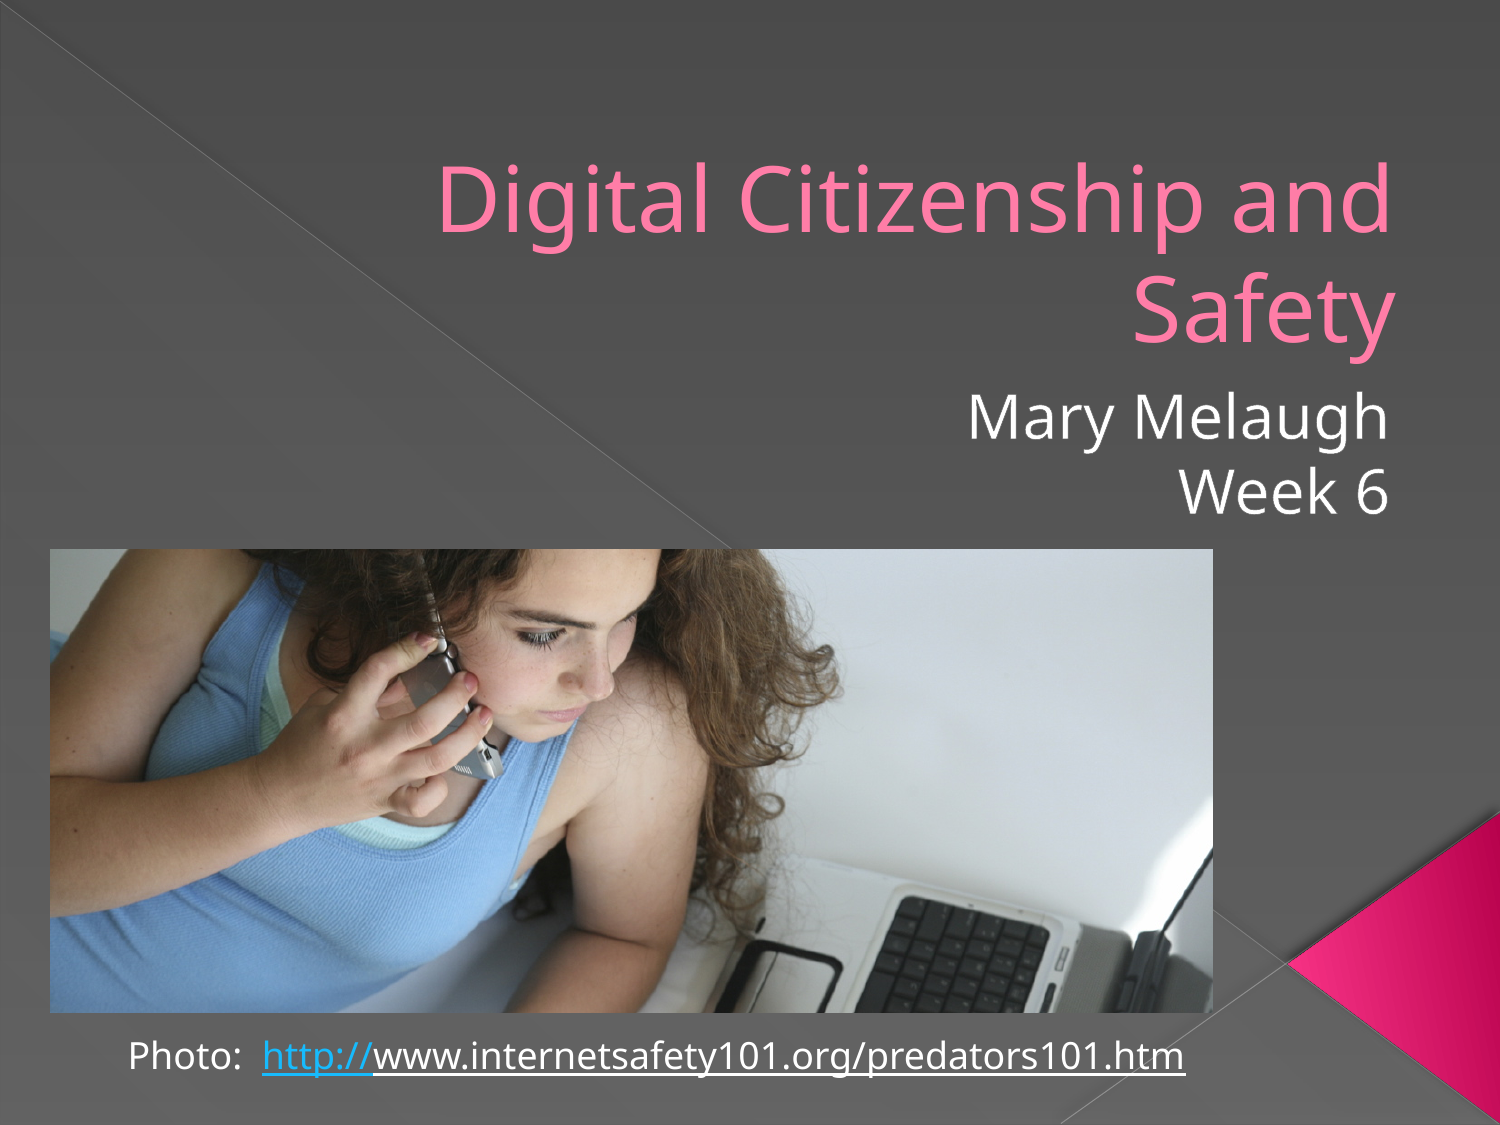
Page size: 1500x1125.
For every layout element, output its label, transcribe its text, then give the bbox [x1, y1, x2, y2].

title Digital Citizenship and Safety [88, 127, 1412, 369]
text_box Photo: http://www.internetsafety101.org/predators101.htm [112, 1024, 1211, 1091]
picture [49, 549, 1213, 1013]
subtitle Mary Melaugh Week 6 [88, 369, 1412, 657]
